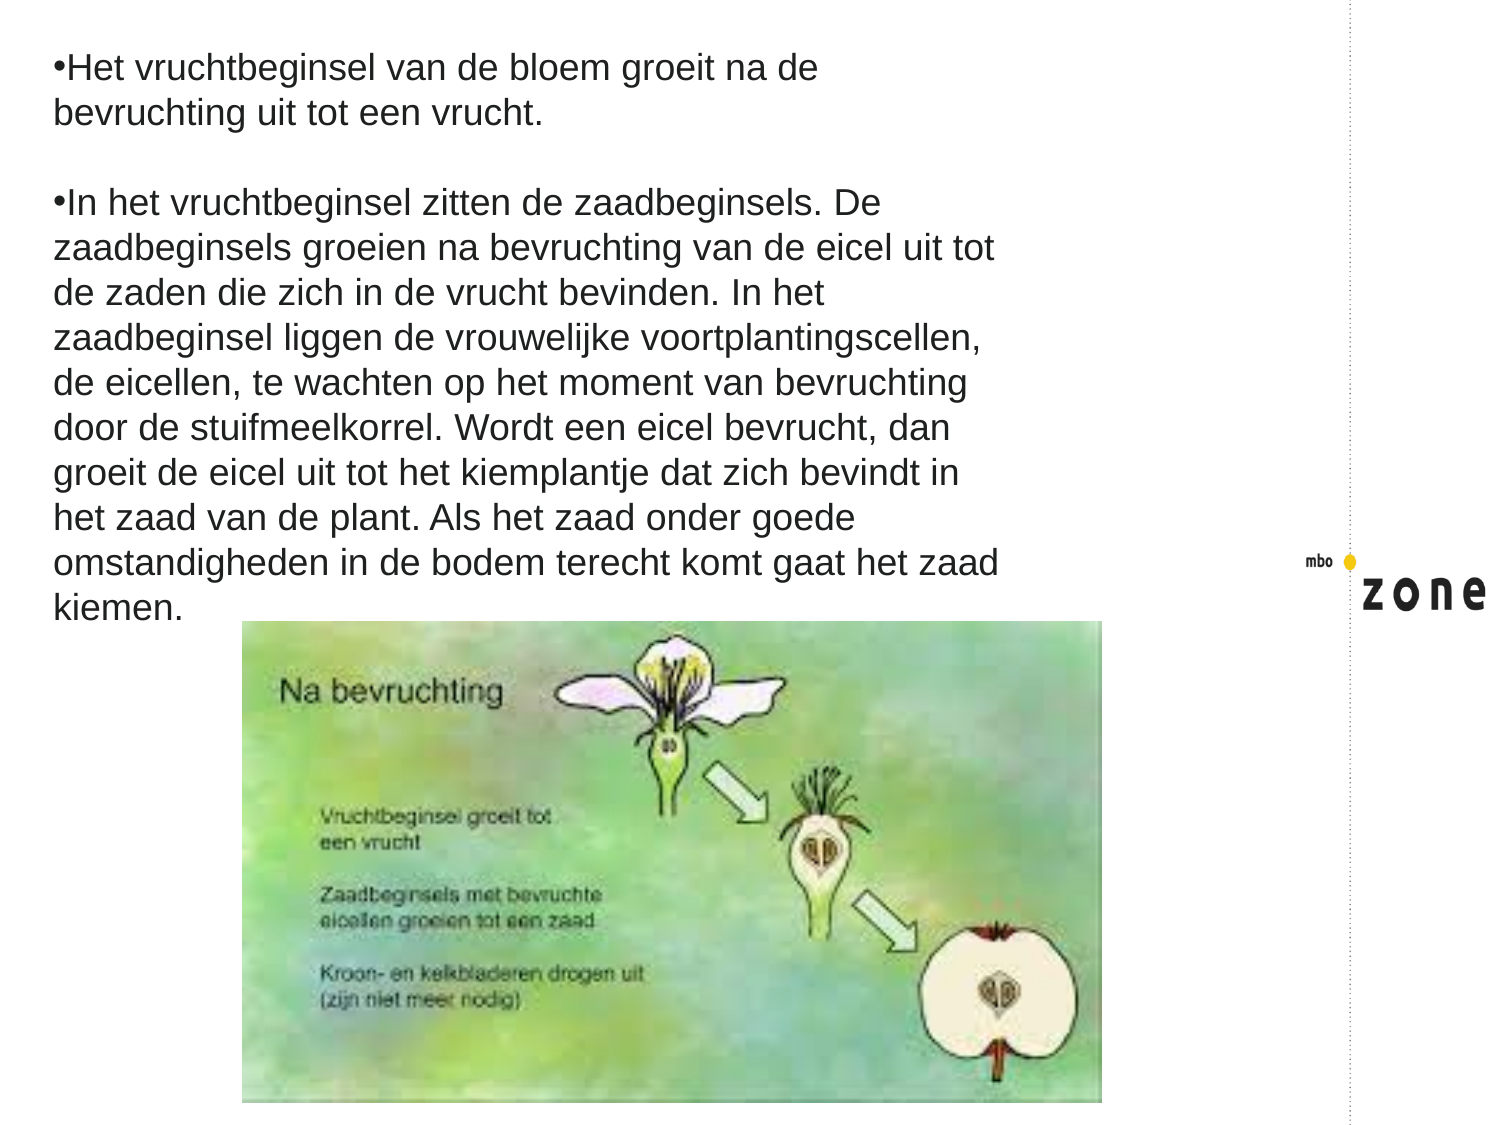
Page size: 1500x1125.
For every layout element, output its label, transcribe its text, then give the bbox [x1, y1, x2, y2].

picture [241, 621, 1102, 1103]
list Het vruchtbeginsel van de bloem groeit na de bevruchting uit tot een vrucht. In het vruchtbeginsel zitten de zaadbeginsels. De zaadbeginsels groeien na bevruchting van de eicel uit tot de zaden die zich in de vrucht bevinden. In het zaadbeginsel liggen de vrouwelijke voortplantingscellen, de eicellen, te wachten op het moment van bevruchting door de stuifmeelkorrel. Wordt een eicel bevrucht, dan groeit de eicel uit tot het kiemplantje dat zich bevindt in het zaad van de plant. Als het zaad onder goede omstandigheden in de bodem terecht komt gaat het zaad kiemen. [53, 42, 1006, 757]
picture [1197, 0, 1500, 1125]
